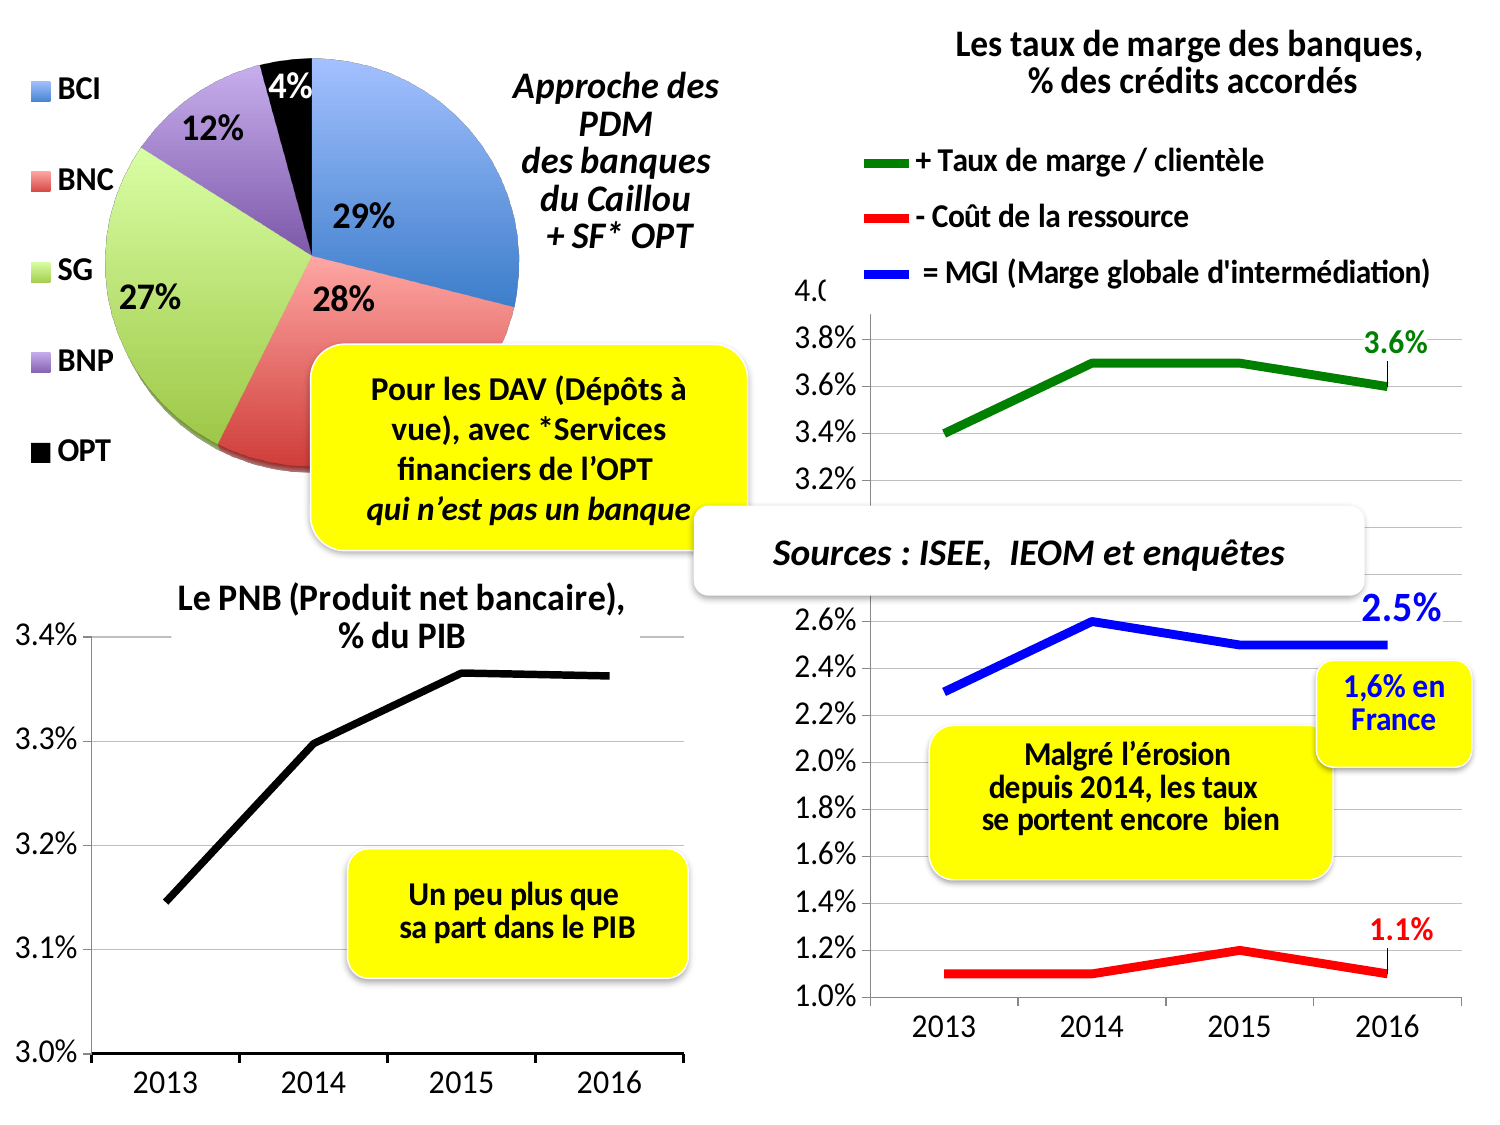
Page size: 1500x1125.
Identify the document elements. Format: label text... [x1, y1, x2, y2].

chart [793, 16, 1480, 1108]
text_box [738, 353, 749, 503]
text_box Sources : ISEE, IEOM et enquêtes [735, 504, 788, 597]
chart [14, 16, 734, 563]
chart [14, 571, 734, 1125]
